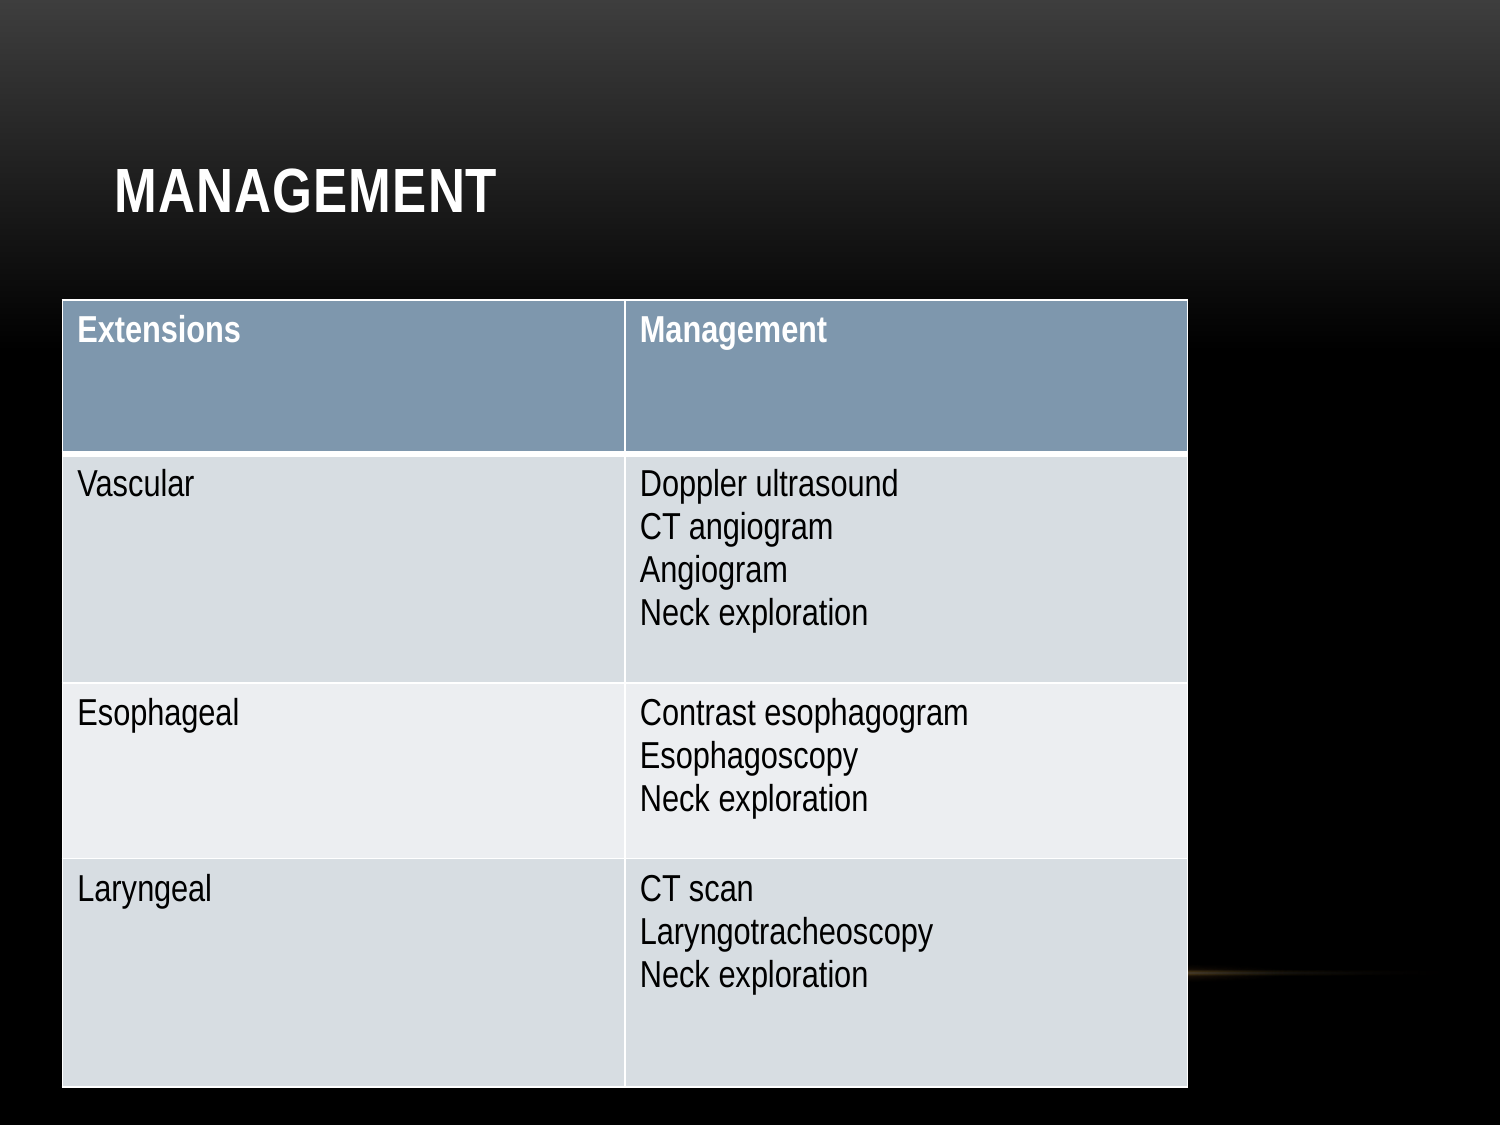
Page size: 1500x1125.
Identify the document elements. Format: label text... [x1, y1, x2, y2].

table_header Management [626, 301, 1187, 451]
table_cell Laryngeal [63, 859, 624, 1086]
picture [0, 0, 1500, 1125]
table_cell Esophageal [63, 684, 624, 858]
table_cell Doppler ultrasound CT angiogram Angiogram Neck exploration [626, 457, 1187, 682]
table_cell CT scan Laryngotracheoscopy Neck exploration [626, 859, 1187, 1086]
table_header Extensions [63, 301, 624, 451]
table_cell Vascular [63, 457, 624, 682]
table_cell Contrast esophagogram Esophagoscopy Neck exploration [626, 684, 1187, 858]
title Management [99, 45, 1400, 233]
